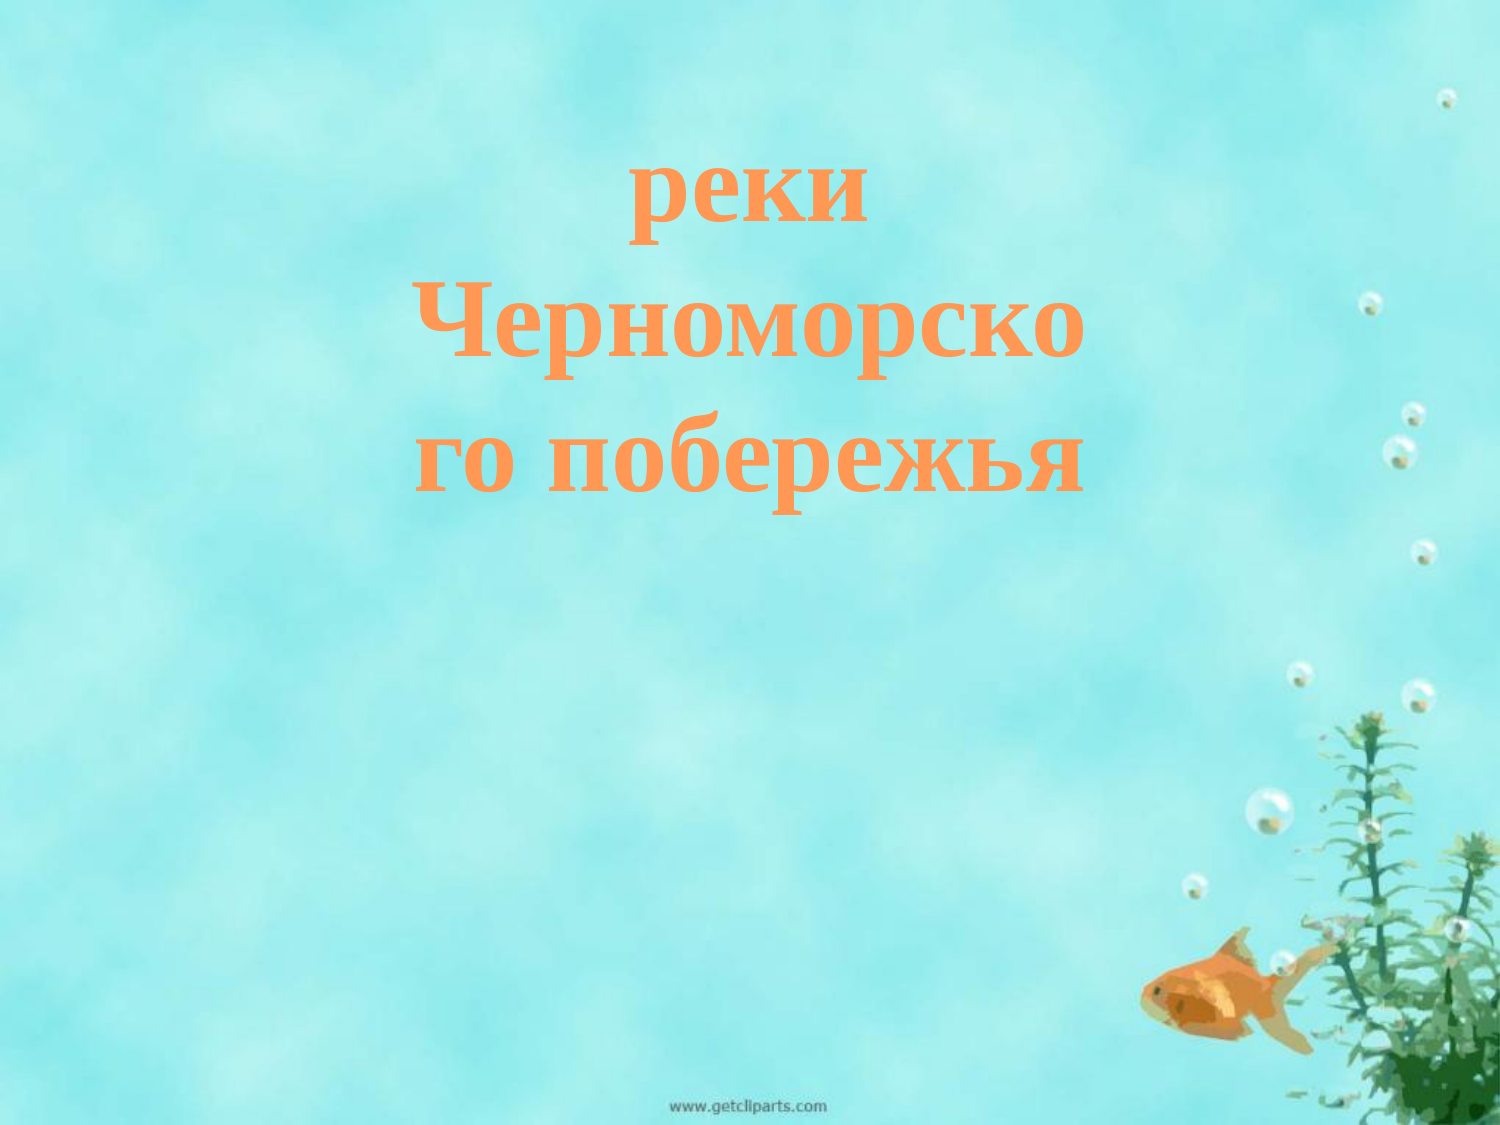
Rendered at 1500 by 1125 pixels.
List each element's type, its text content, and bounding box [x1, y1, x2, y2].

picture [0, 0, 1500, 1125]
text_box реки Черноморского побережья [374, 101, 1125, 522]
